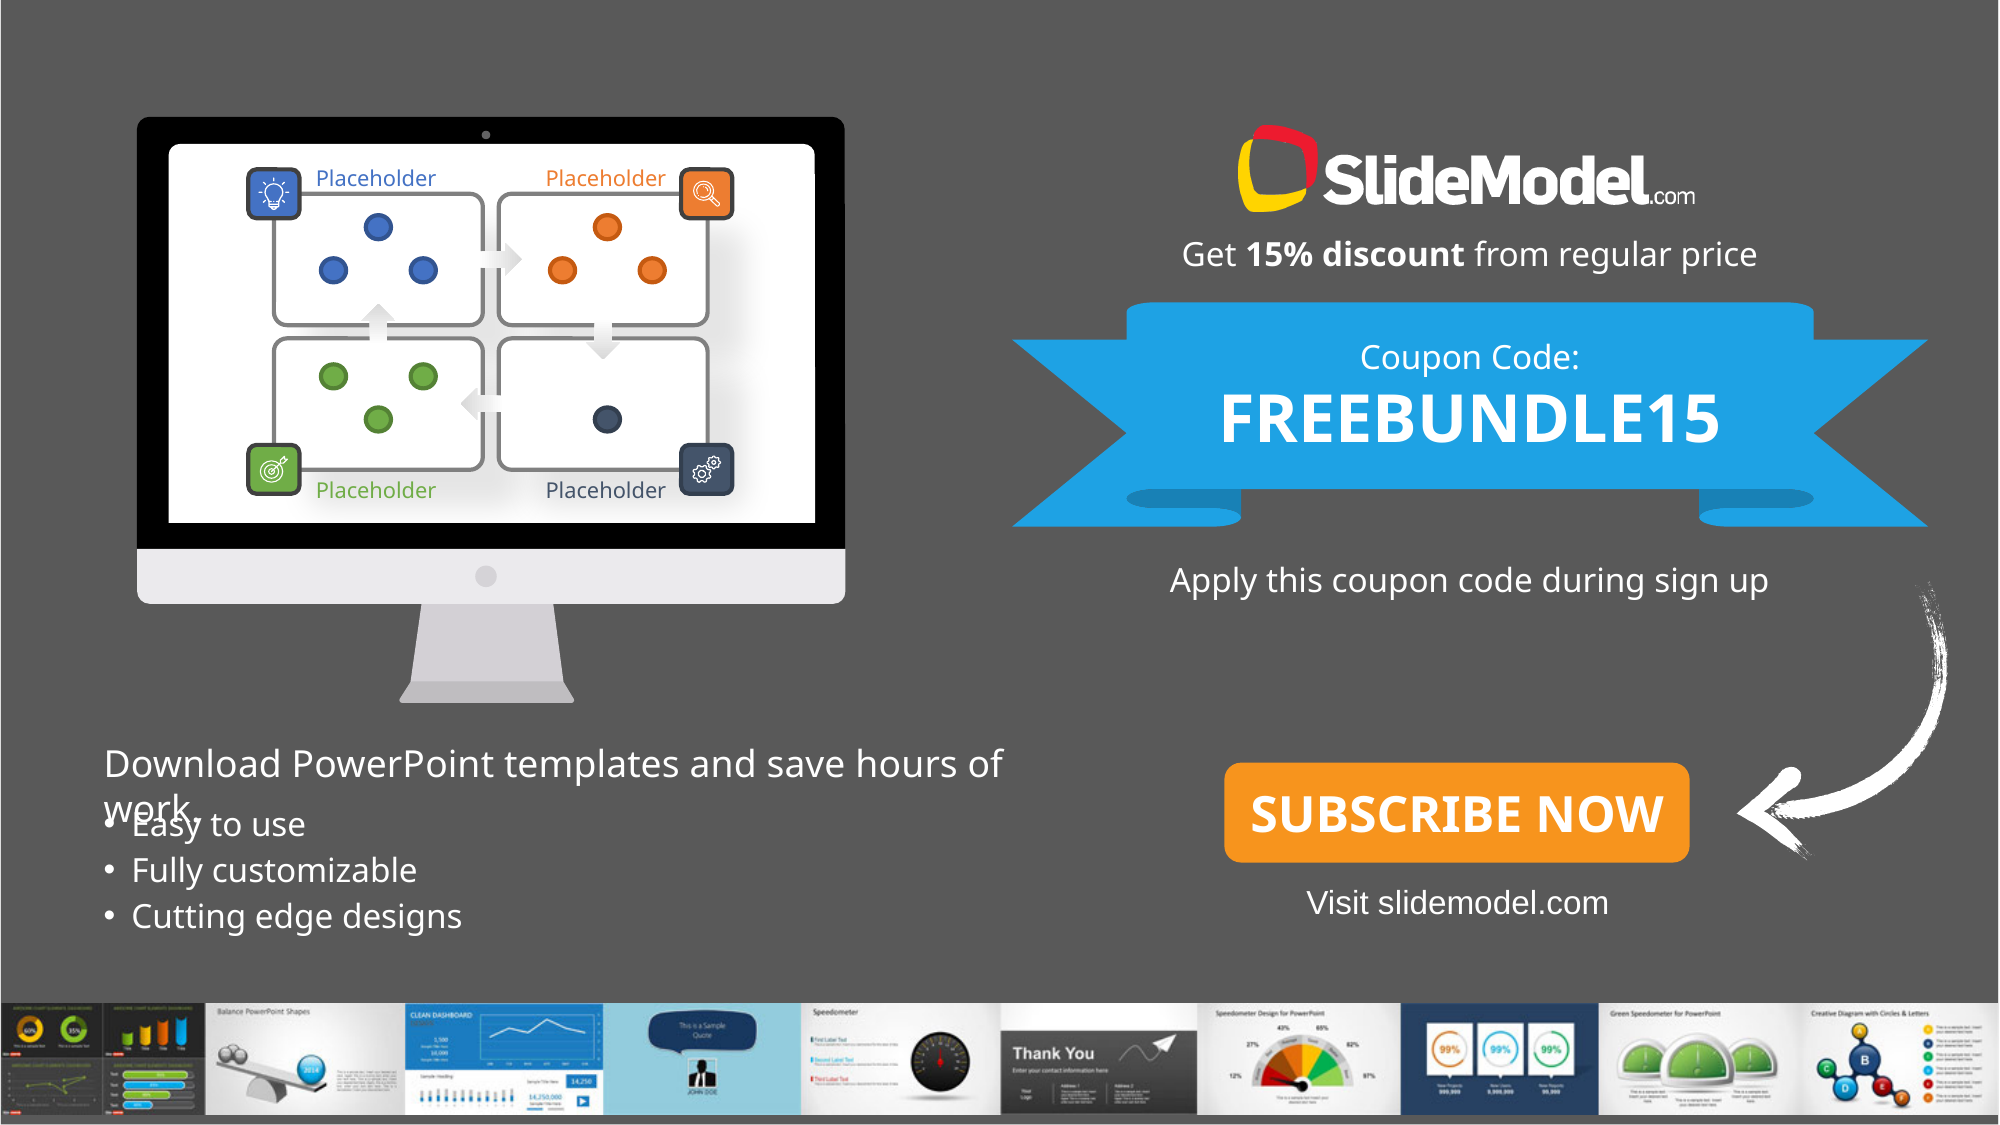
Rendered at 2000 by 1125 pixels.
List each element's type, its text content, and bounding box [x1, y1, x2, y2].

text_box [1012, 302, 1929, 527]
text_box Coupon Code: FREEBUNDLE15 [1173, 328, 1768, 464]
text_box Apply this coupon code during sign up [1129, 551, 1811, 607]
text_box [136, 116, 846, 704]
text_box [1736, 594, 1949, 861]
text_box [1929, 587, 1937, 601]
text_box Easy to use Fully customizable Cutting edge designs [88, 838, 863, 943]
text_box Download PowerPoint templates and save hours of work. [88, 732, 1059, 838]
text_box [248, 164, 733, 504]
text_box [0, 0, 2000, 1003]
text_box Visit slidemodel.com [1247, 874, 1669, 928]
picture [1237, 125, 1696, 213]
text_box SUBSCRIBE NOW [1222, 760, 1692, 865]
picture [0, 1003, 1999, 1115]
text_box Get 15% discount from regular price [1058, 225, 1882, 280]
